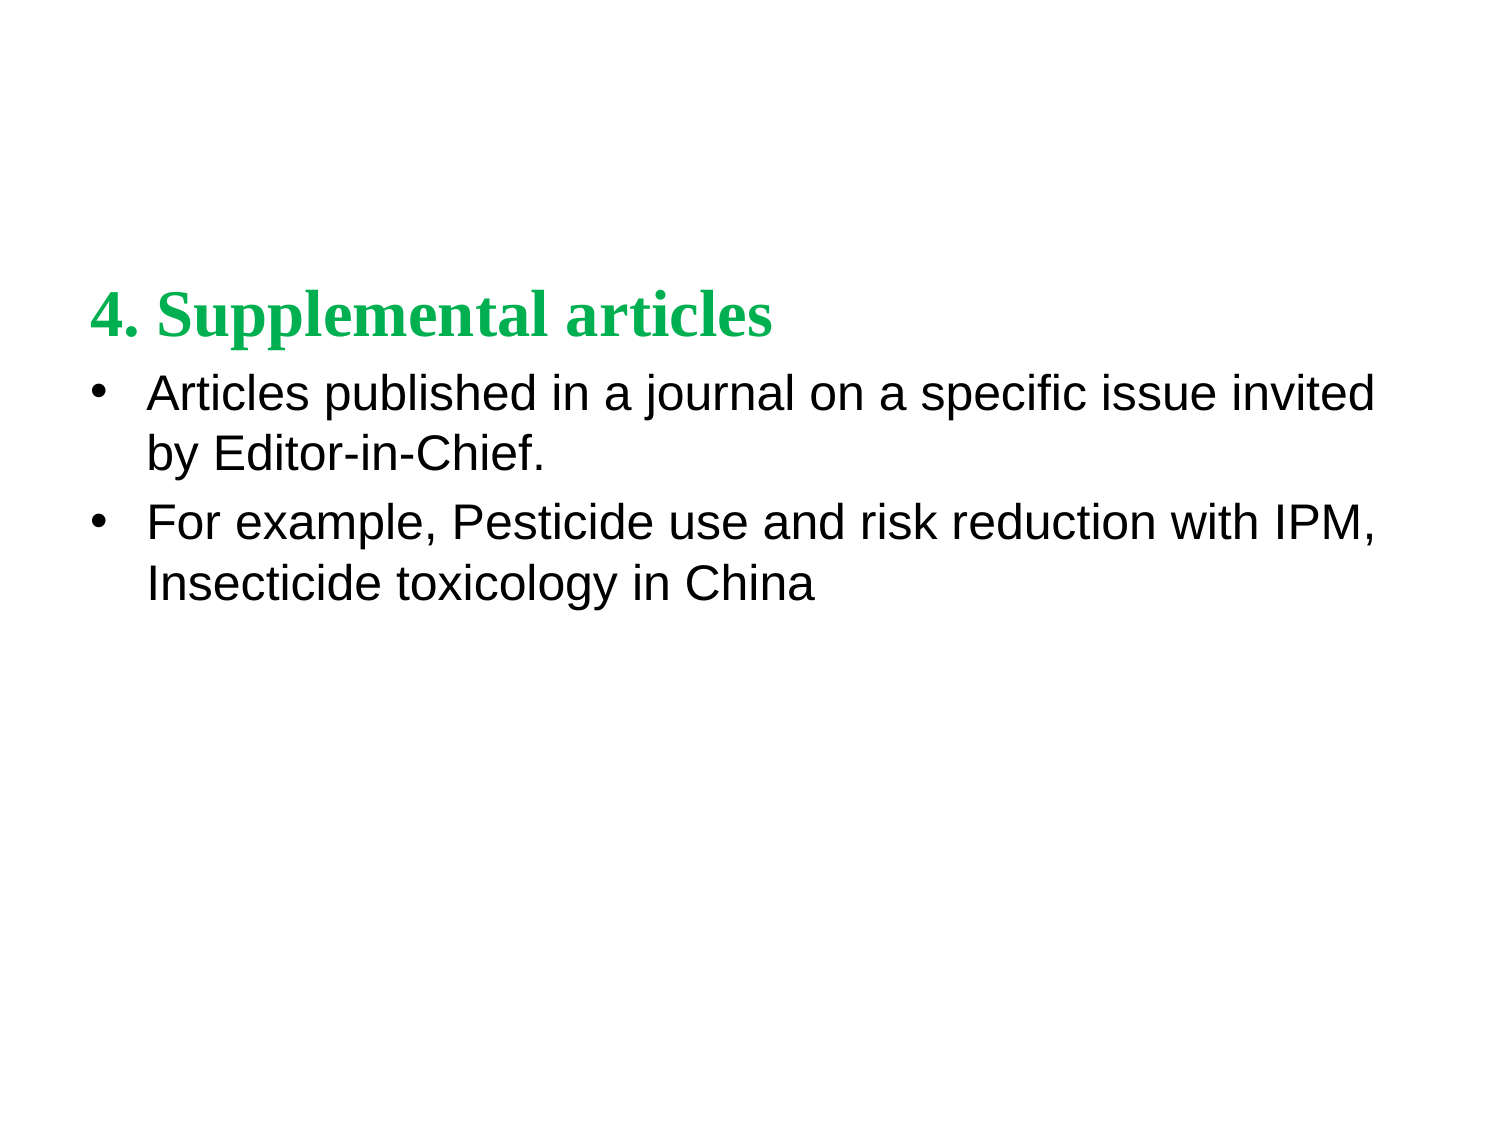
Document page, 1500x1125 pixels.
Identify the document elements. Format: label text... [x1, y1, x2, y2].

list 4. Supplemental articles Articles published in a journal on a specific issue invited by Editor-in-Chief. For example, Pesticide use and risk reduction with IPM, Insecticide toxicology in China [75, 262, 1425, 1005]
